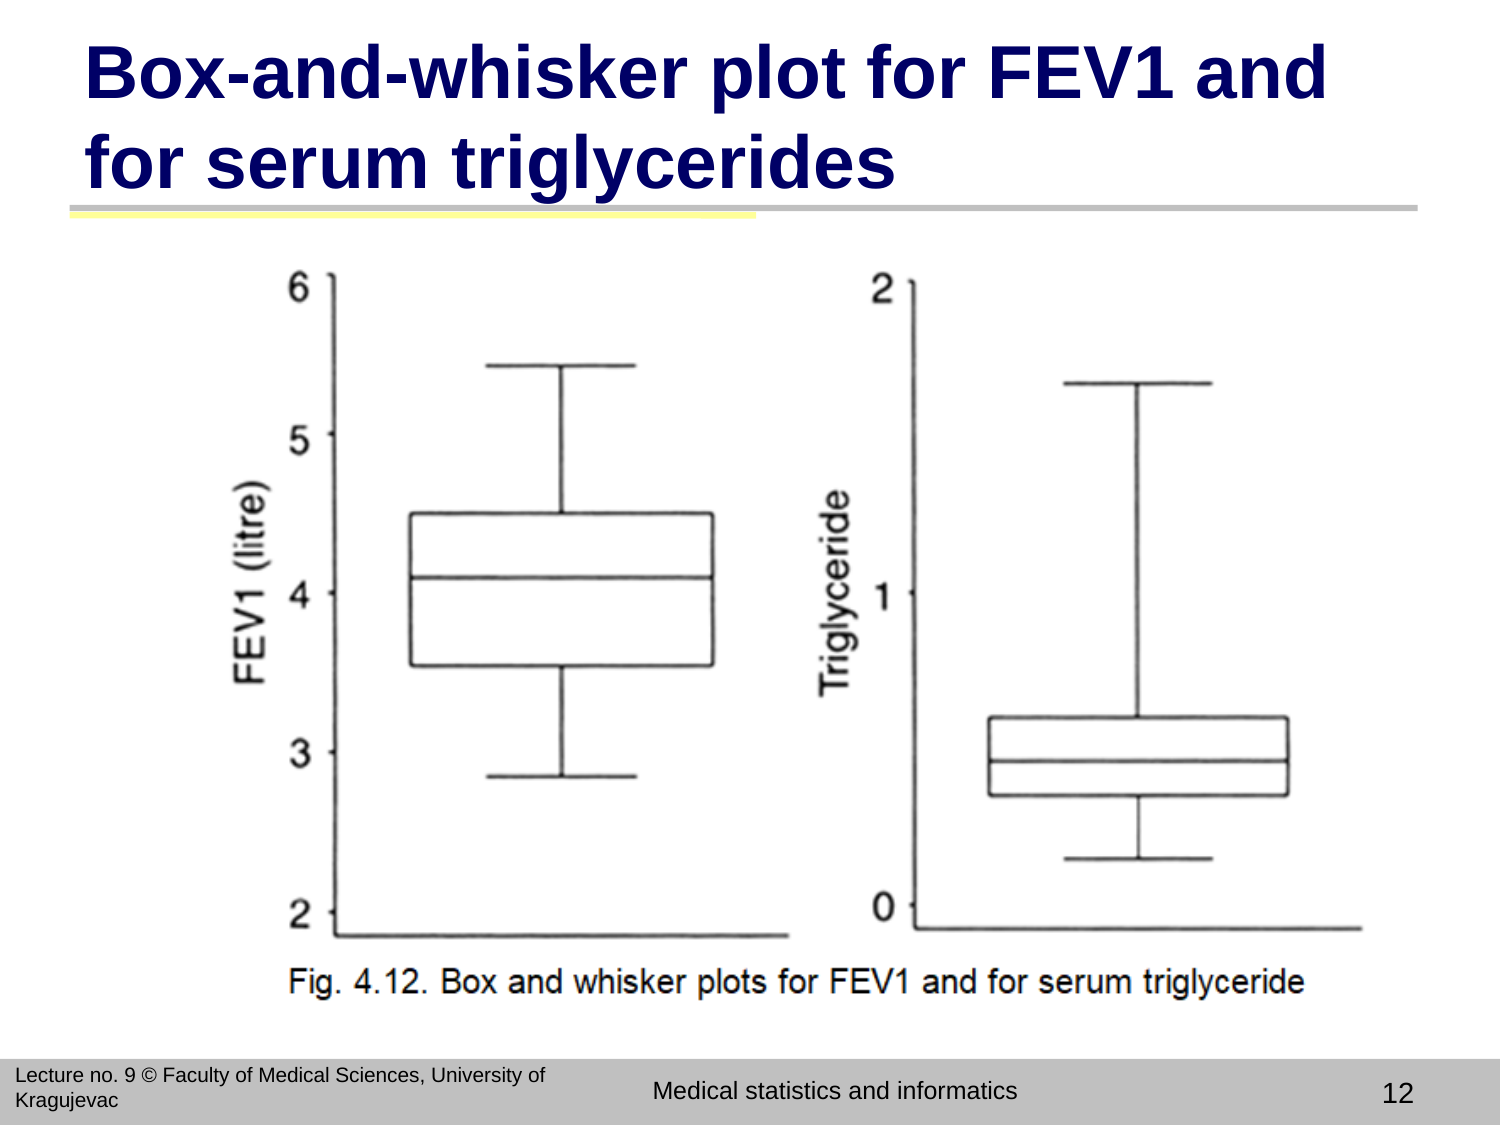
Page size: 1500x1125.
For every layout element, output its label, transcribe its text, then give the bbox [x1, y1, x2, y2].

slide_number Lecture no. 9 © Faculty of Medical Sciences, University of Kragujevac [0, 1053, 611, 1108]
slide_number 12 [1164, 1066, 1430, 1125]
title Box-and-whisker plot for FEV1 and for serum triglycerides [69, 19, 1426, 208]
picture [185, 253, 1424, 1014]
footer Medical statistics and informatics [512, 1066, 1160, 1125]
